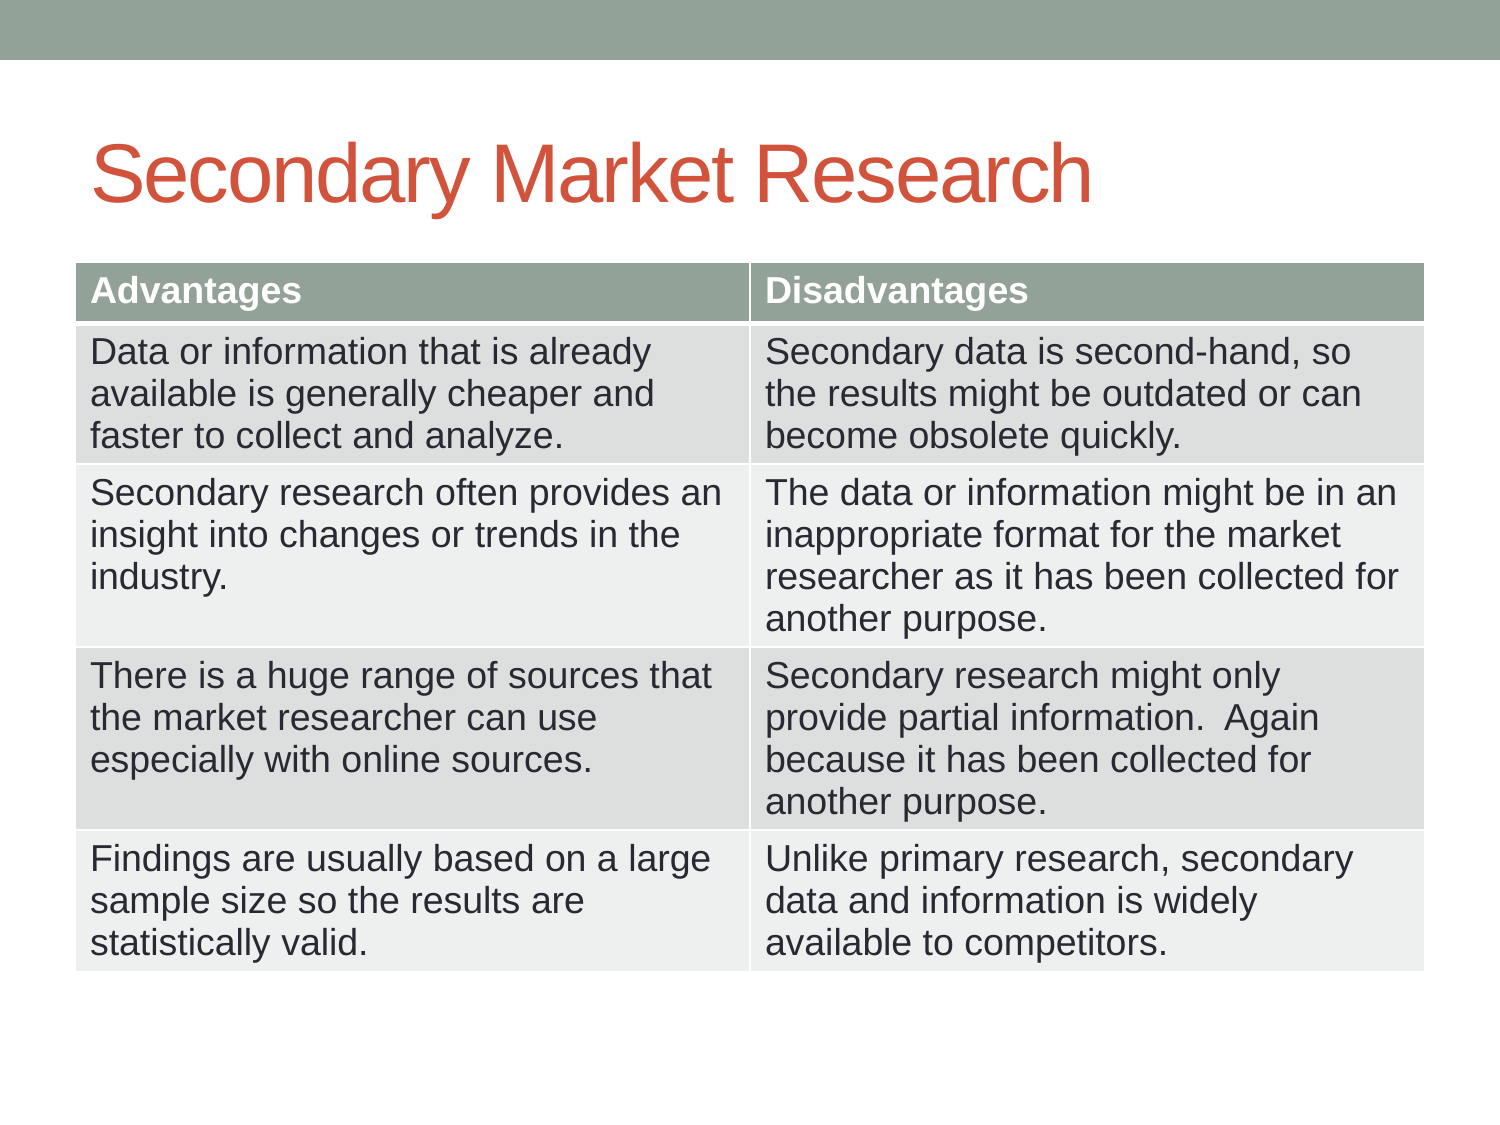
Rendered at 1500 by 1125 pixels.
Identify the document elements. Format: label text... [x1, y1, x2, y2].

table_cell Secondary data is second-hand, so the results might be outdated or can become obsolete quickly. [751, 326, 1424, 463]
table_cell Findings are usually based on a large sample size so the results are statistically valid. [76, 831, 749, 971]
table_cell Secondary research might only provide partial information. Again because it has been collected for another purpose. [751, 648, 1424, 829]
title Secondary Market Research [75, 87, 1425, 250]
table_cell Data or information that is already available is generally cheaper and faster to collect and analyze. [76, 326, 749, 463]
table_cell There is a huge range of sources that the market researcher can use especially with online sources. [76, 648, 749, 829]
table_cell Unlike primary research, secondary data and information is widely available to competitors. [751, 831, 1424, 971]
table_header Disadvantages [751, 263, 1424, 321]
table_cell Secondary research often provides an insight into changes or trends in the industry. [76, 465, 749, 646]
table_cell The data or information might be in an inappropriate format for the market researcher as it has been collected for another purpose. [751, 465, 1424, 646]
table_header Advantages [76, 263, 749, 321]
